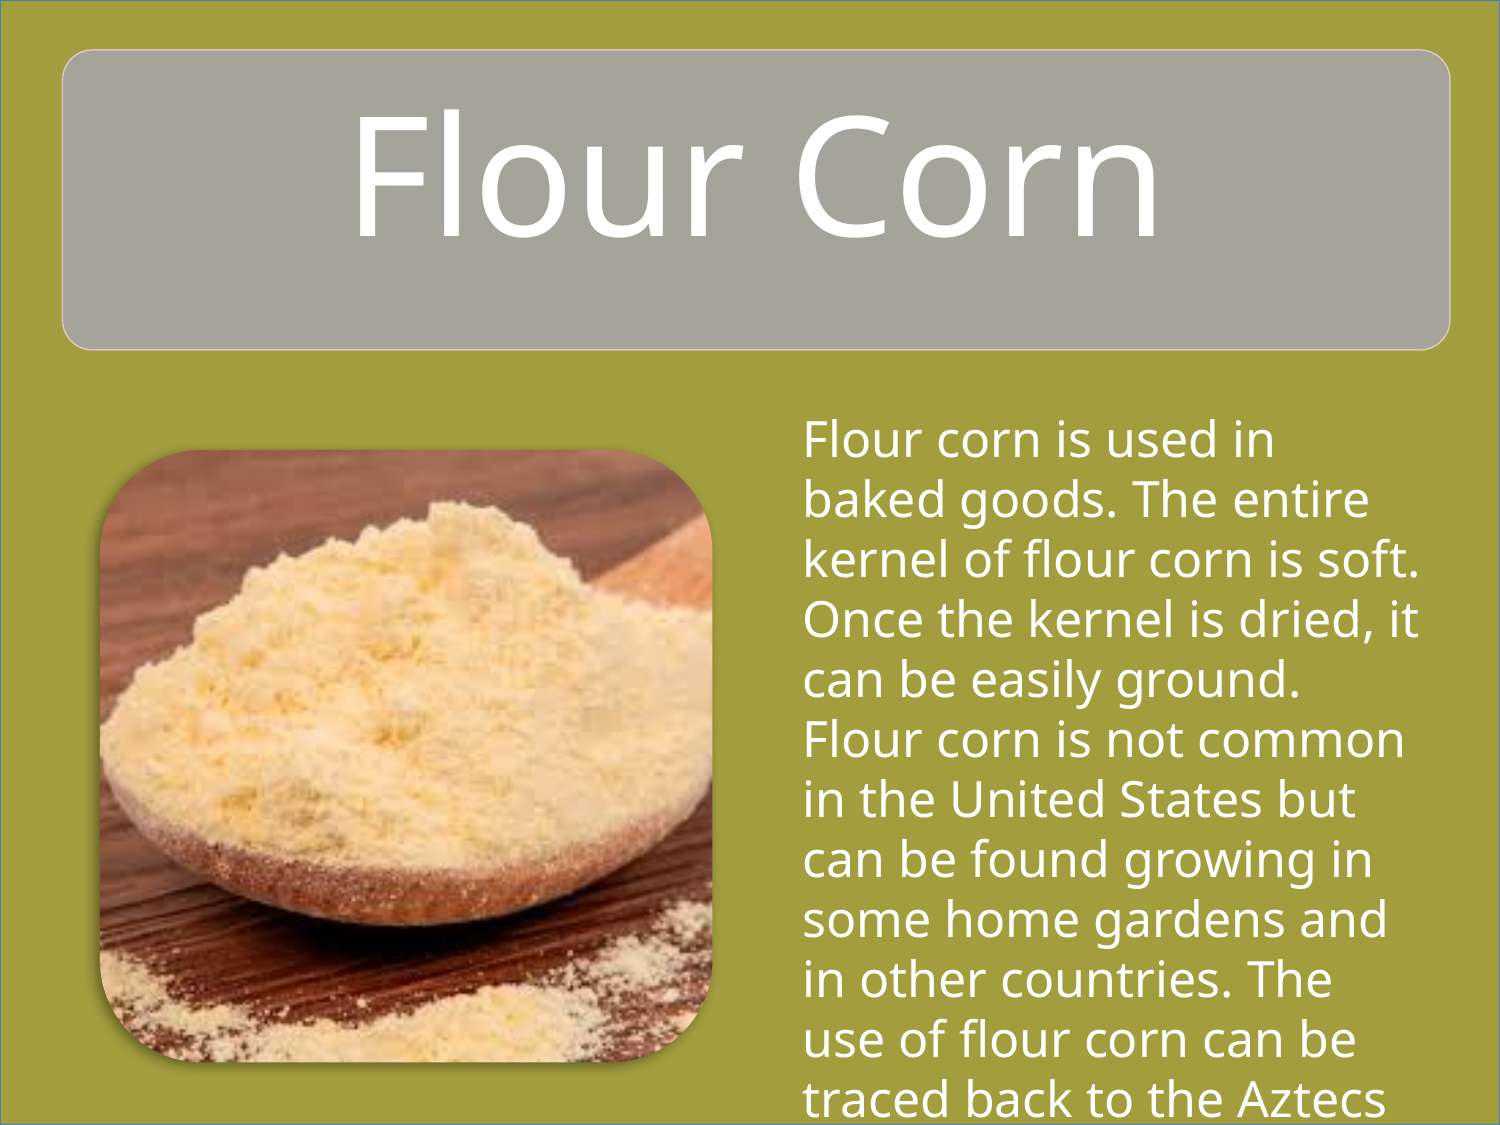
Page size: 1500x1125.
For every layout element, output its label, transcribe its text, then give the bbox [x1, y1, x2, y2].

picture [99, 449, 713, 1063]
text_box [0, 0, 1500, 1125]
text_box [62, 49, 1450, 350]
text_box Flour corn is used in baked goods. The entire kernel of flour corn is soft. Once the kernel is dried, it can be easily ground. Flour corn is not common in the United States but can be found growing in some home gardens and in other countries. The use of flour corn can be traced back to the Aztecs and Incas. [787, 399, 1438, 1125]
text_box Flour Corn [74, 62, 1438, 278]
